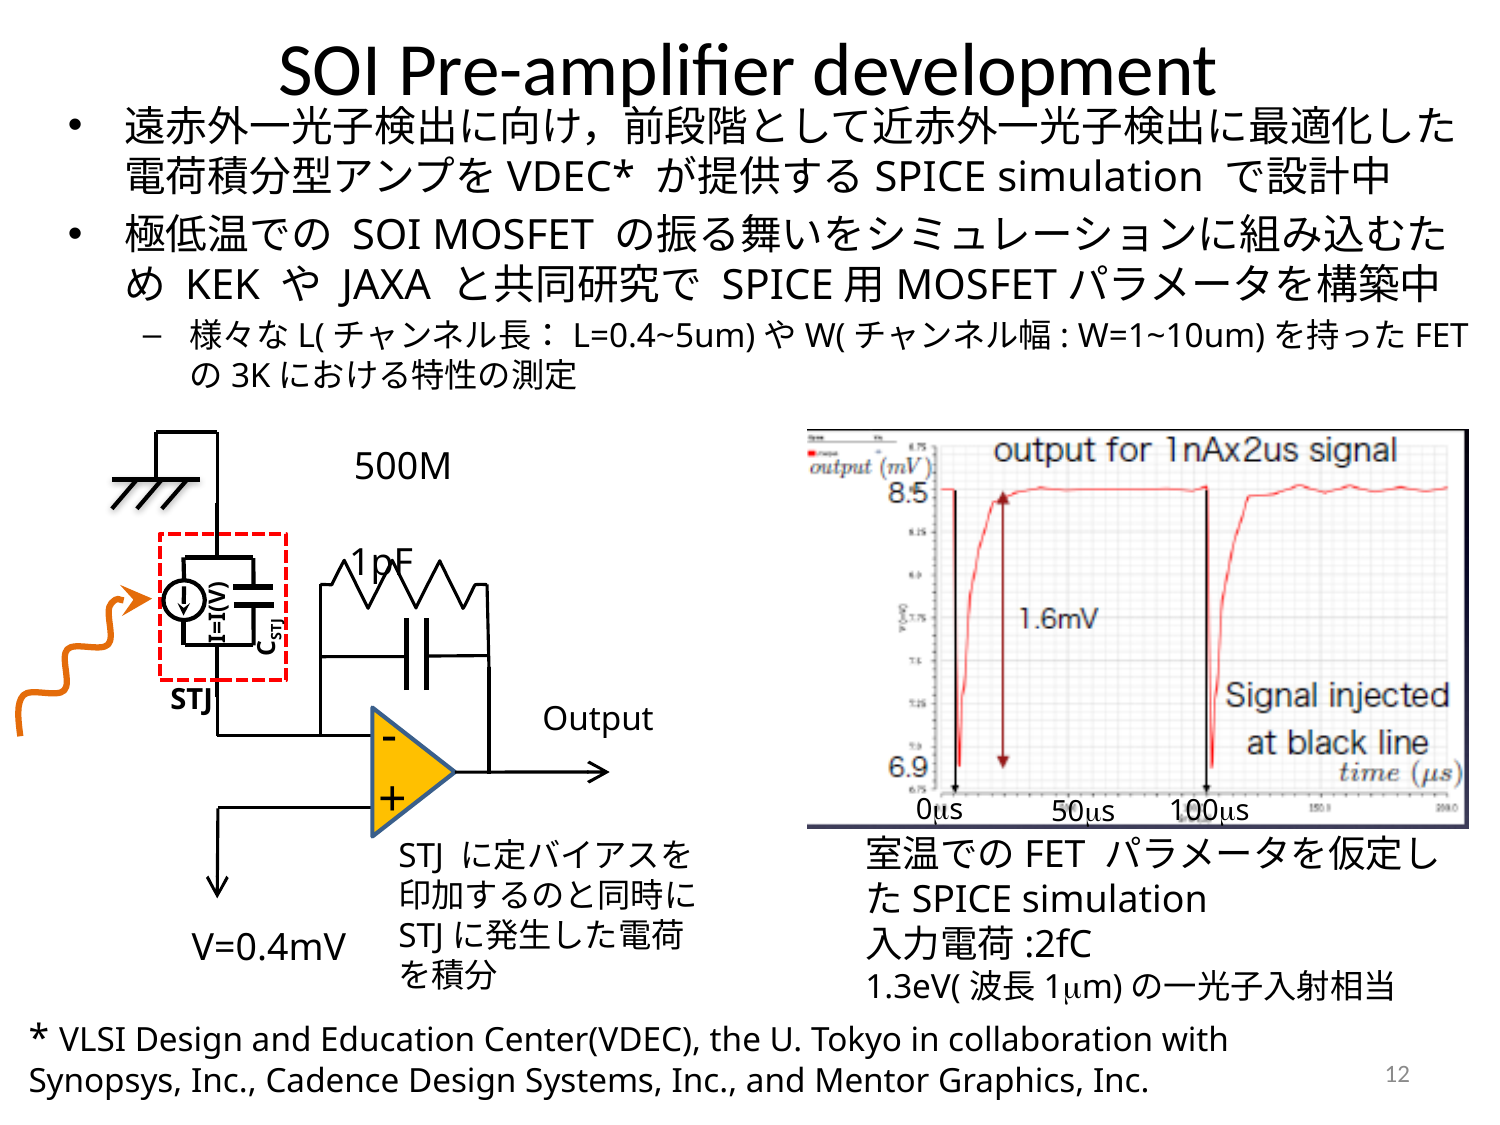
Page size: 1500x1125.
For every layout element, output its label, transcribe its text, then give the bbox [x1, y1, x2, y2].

text_box 遠赤外一光子検出に向け，前段階として近赤外一光子検出に最適化した電荷積分型アンプをVDEC* が提供するSPICE simulation で設計中 極低温での SOI MOSFET の振る舞いをシミュレーションに組み込むため KEK や JAXA と共同研究で SPICE用MOSFETパラメータを構築中 様々なL(チャンネル長：L=0.4~5um)やW(チャンネル幅: W=1~10um)を持ったFETの3Kにおける特性の測定 [53, 92, 1500, 380]
text_box * VLSI Design and Education Center(VDEC), the U. Tokyo in collaboration with Synopsys, Inc., Cadence Design Systems, Inc., and Mentor Graphics, Inc. [13, 1006, 1352, 1107]
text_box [807, 429, 1470, 837]
title SOI Pre-amplifier development [73, 12, 1424, 92]
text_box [63, 431, 665, 976]
text_box STJ に定バイアスを印加するのと同時にSTJに発生した電荷を積分 [383, 827, 727, 1002]
slide_number 12 [1352, 1042, 1425, 1103]
text_box 室温でのFET パラメータを仮定したSPICE simulation 入力電荷:2fC 1.3eV(波長1m)の一光子入射相当 [850, 844, 1459, 1013]
